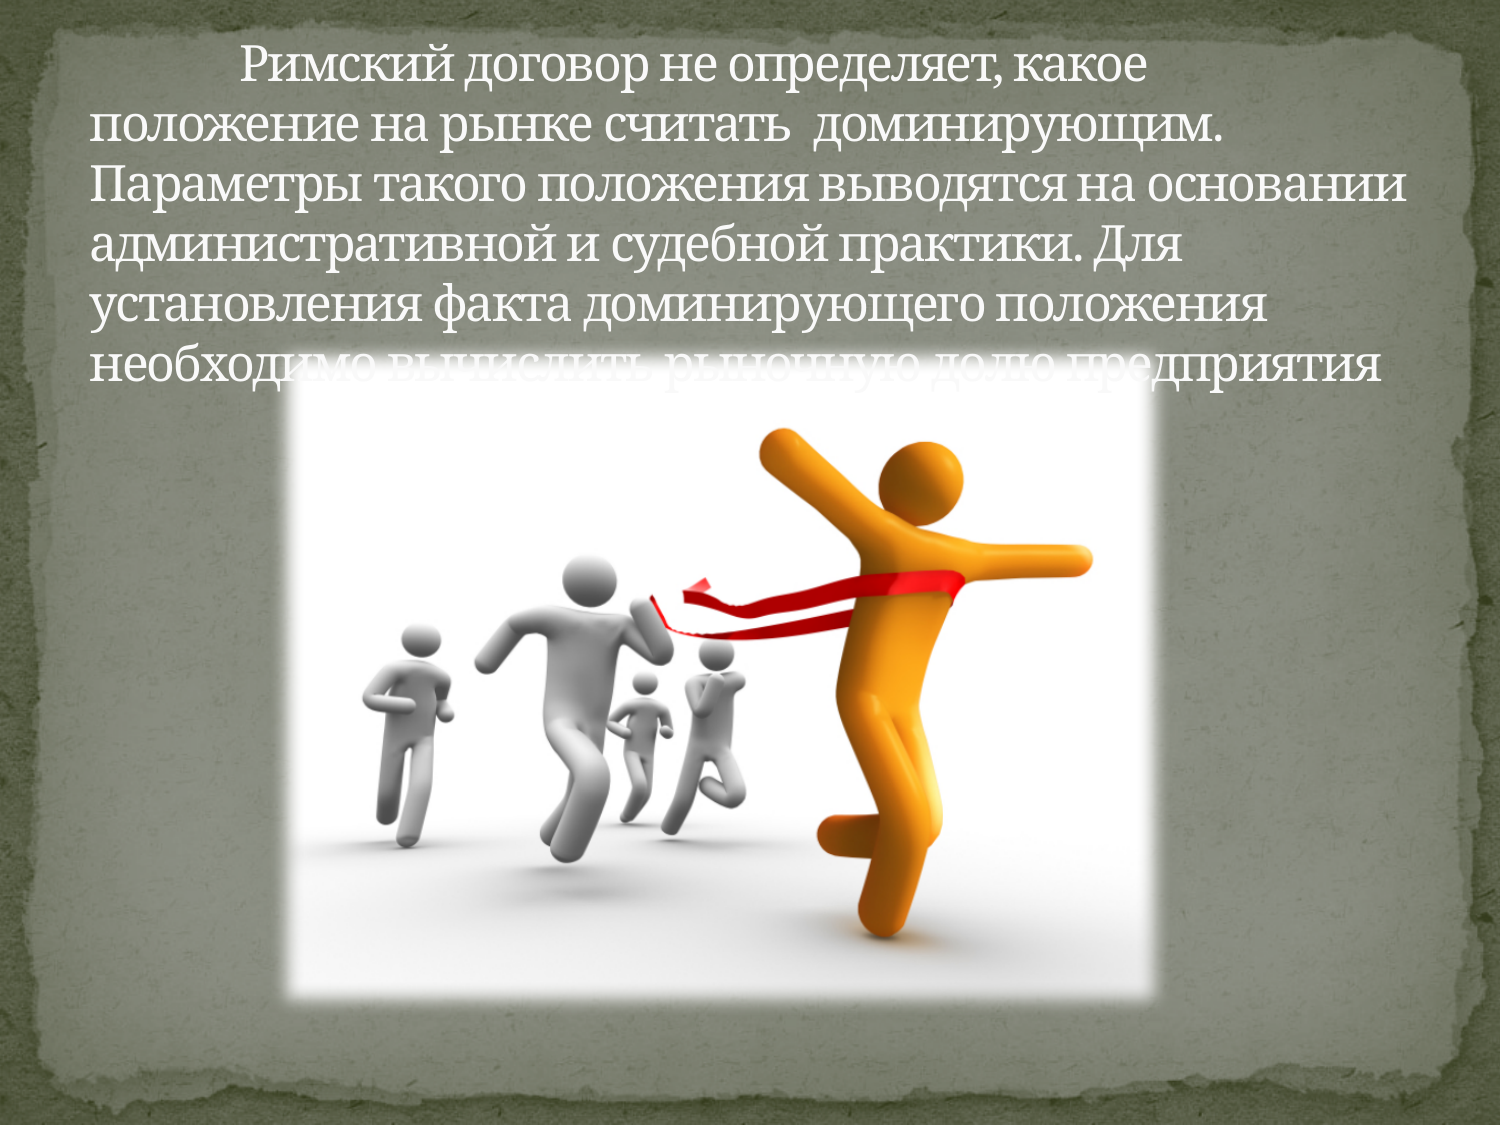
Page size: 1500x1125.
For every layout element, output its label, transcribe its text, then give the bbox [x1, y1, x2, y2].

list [271, 341, 1171, 1014]
title Римский договор не определяет, какое положение на рынке считать доминирующим. Параметры такого положения выводятся на основании административной и судебной практики. Для установления факта доминирующего положения необходимо вычислить рыночную долю предприятия [74, 24, 1425, 399]
